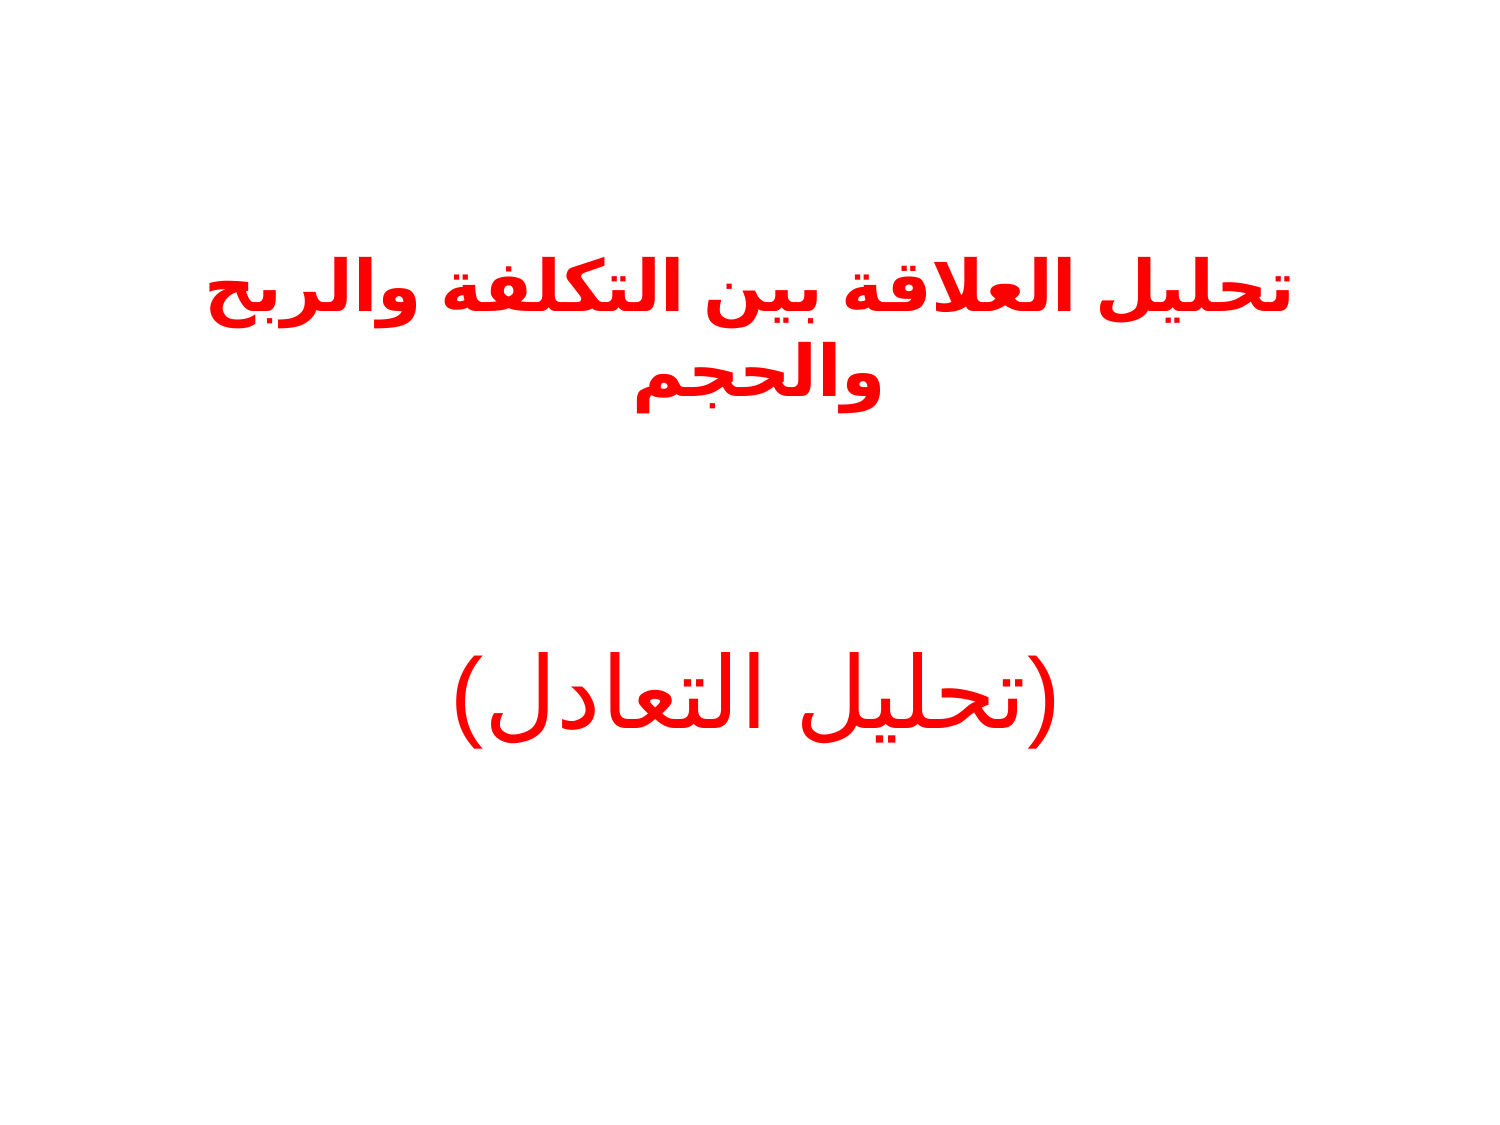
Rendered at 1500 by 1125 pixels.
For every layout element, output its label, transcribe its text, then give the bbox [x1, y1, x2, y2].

text_box تحليل العلاقة بين التكلفة والربح والحجم [74, 232, 1425, 421]
title (تحليل التعادل) [118, 621, 1394, 947]
